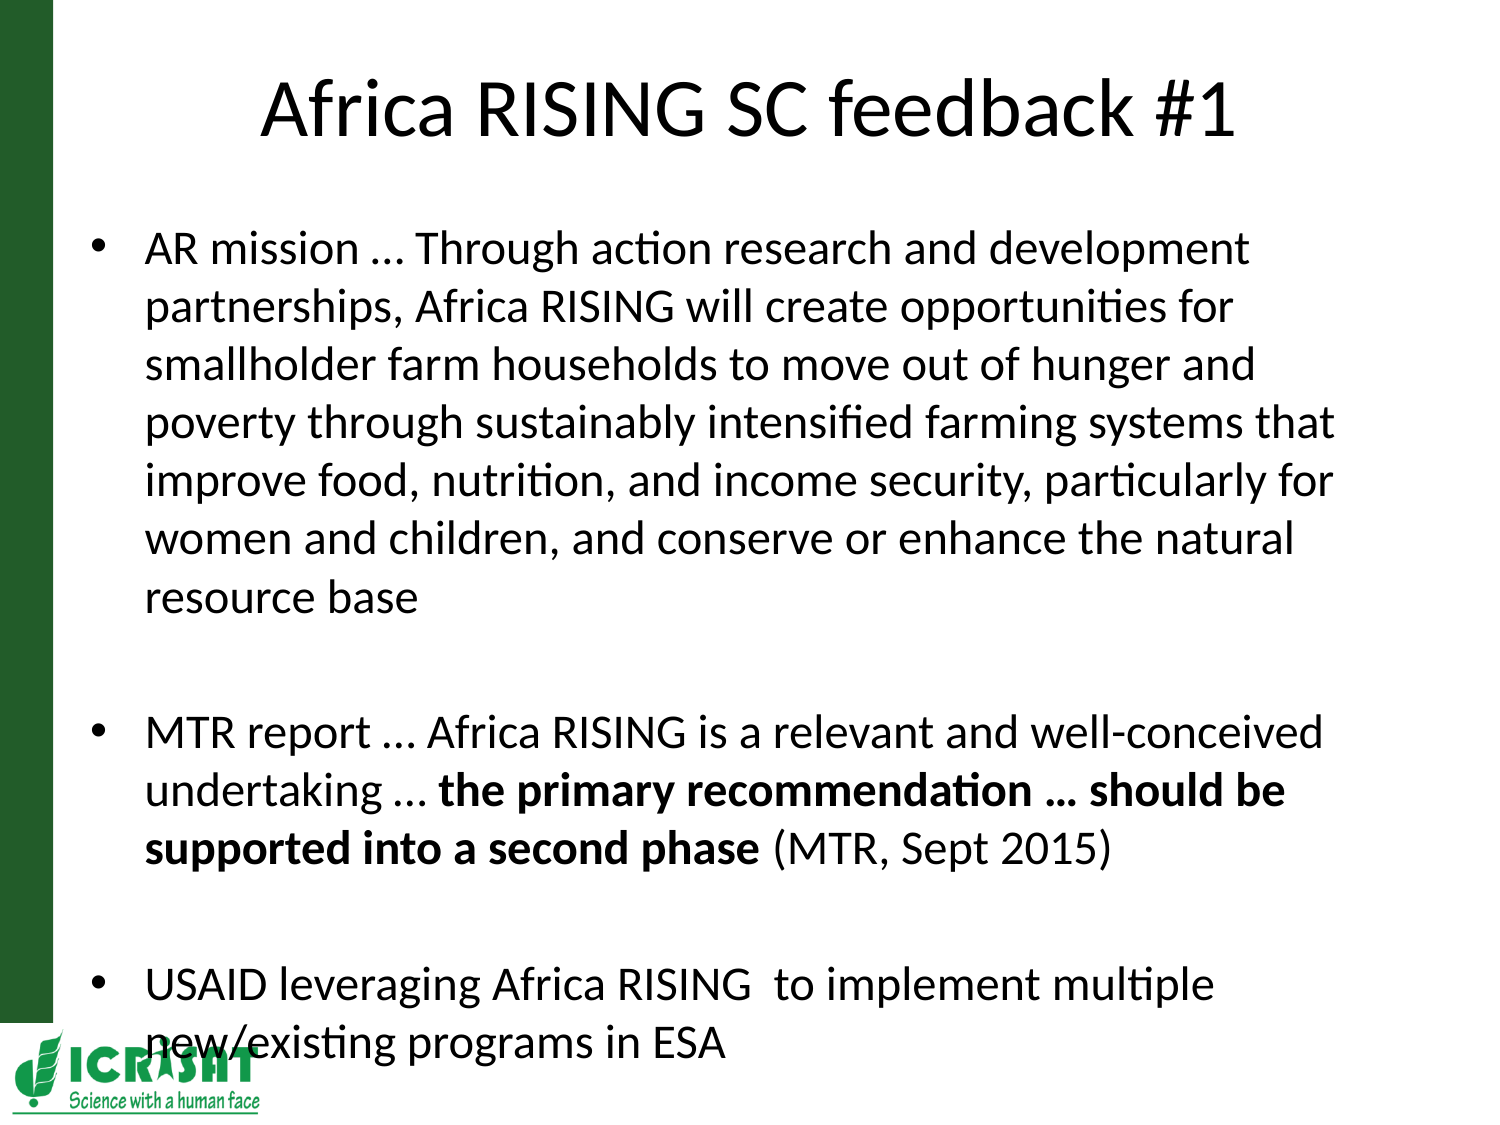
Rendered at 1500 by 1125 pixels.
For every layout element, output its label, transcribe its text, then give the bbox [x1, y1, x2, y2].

picture [0, 1023, 264, 1123]
list AR mission … Through action research and development partnerships, Africa RISING will create opportunities for smallholder farm households to move out of hunger and poverty through sustainably intensified farming systems that improve food, nutrition, and income security, particularly for women and children, and conserve or enhance the natural resource base MTR report … Africa RISING is a relevant and well-conceived undertaking … the primary recommendation … should be supported into a second phase (MTR, Sept 2015) USAID leveraging Africa RISING to implement multiple new/existing programs in ESA [75, 208, 1425, 1083]
title Africa RISING SC feedback #1 [75, 45, 1425, 161]
